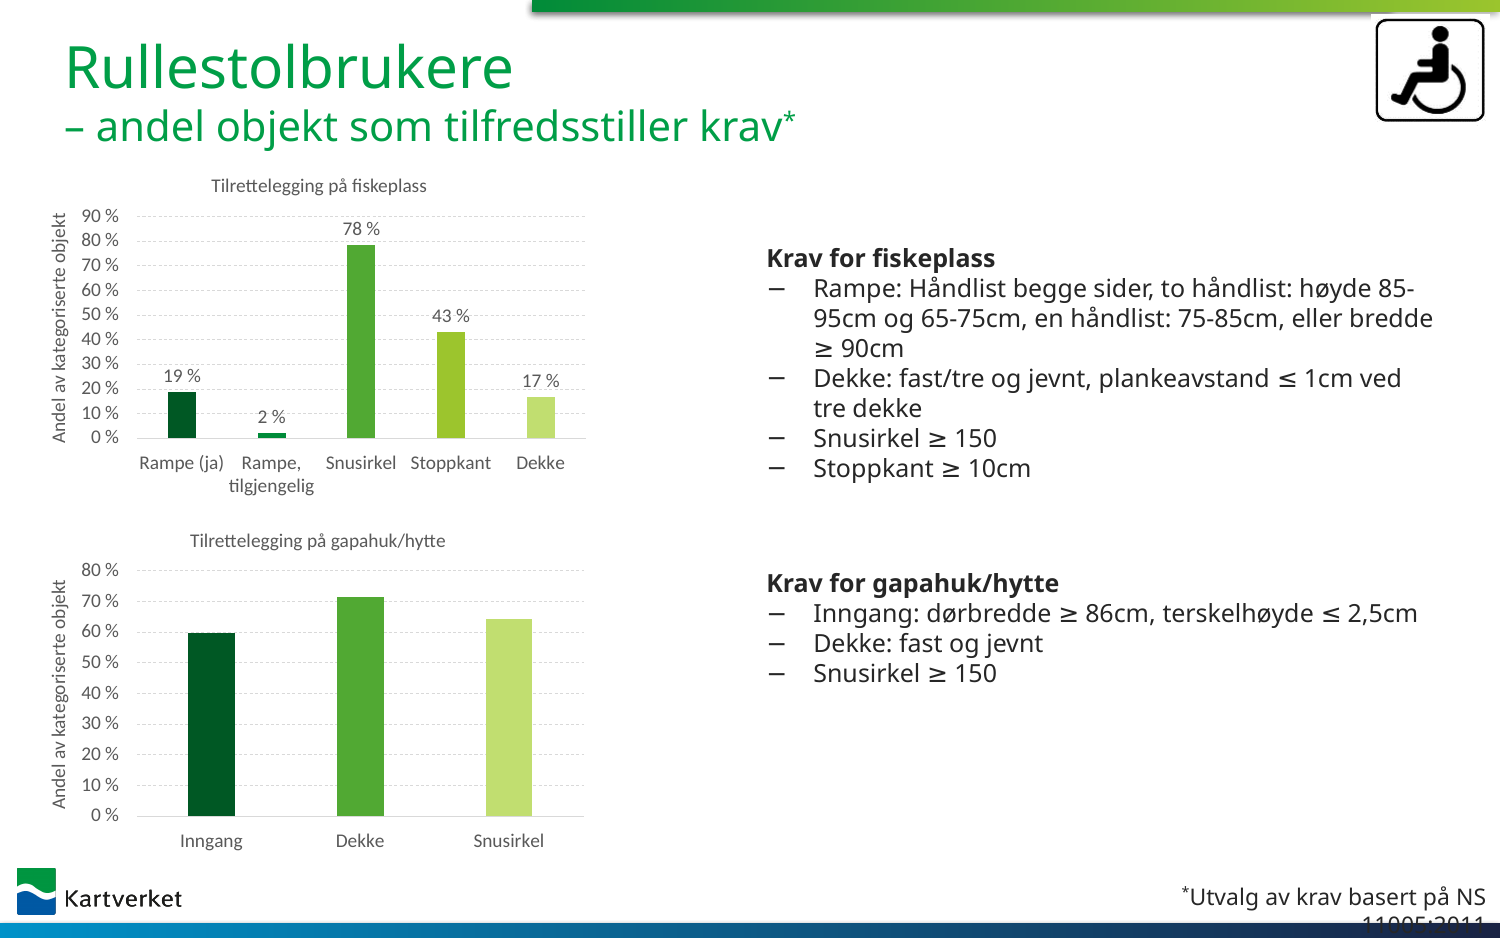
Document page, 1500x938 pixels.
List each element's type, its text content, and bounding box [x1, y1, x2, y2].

picture [41, 520, 595, 859]
text_box Krav for fiskeplass Rampe: Håndlist begge sider, to håndlist: høyde 85-95cm og 65-75cm, en håndlist: 75-85cm, eller bredde ≥ 90cm Dekke: fast/tre og jevnt, plankeavstand ≤ 1cm ved tre dekke Snusirkel ≥ 150 Stoppkant ≥ 10cm [751, 235, 1452, 490]
text_box Krav for gapahuk/hytte Inngang: dørbredde ≥ 86cm, terskelhøyde ≤ 2,5cm Dekke: fast og jevnt Snusirkel ≥ 150 [751, 560, 1452, 695]
picture [1371, 13, 1491, 127]
text_box Rullestolbrukere – andel objekt som tilfredsstiller krav* [49, 29, 1431, 158]
picture [41, 166, 597, 505]
text_box *Utvalg av krav basert på NS 11005:2011 [1068, 873, 1500, 938]
